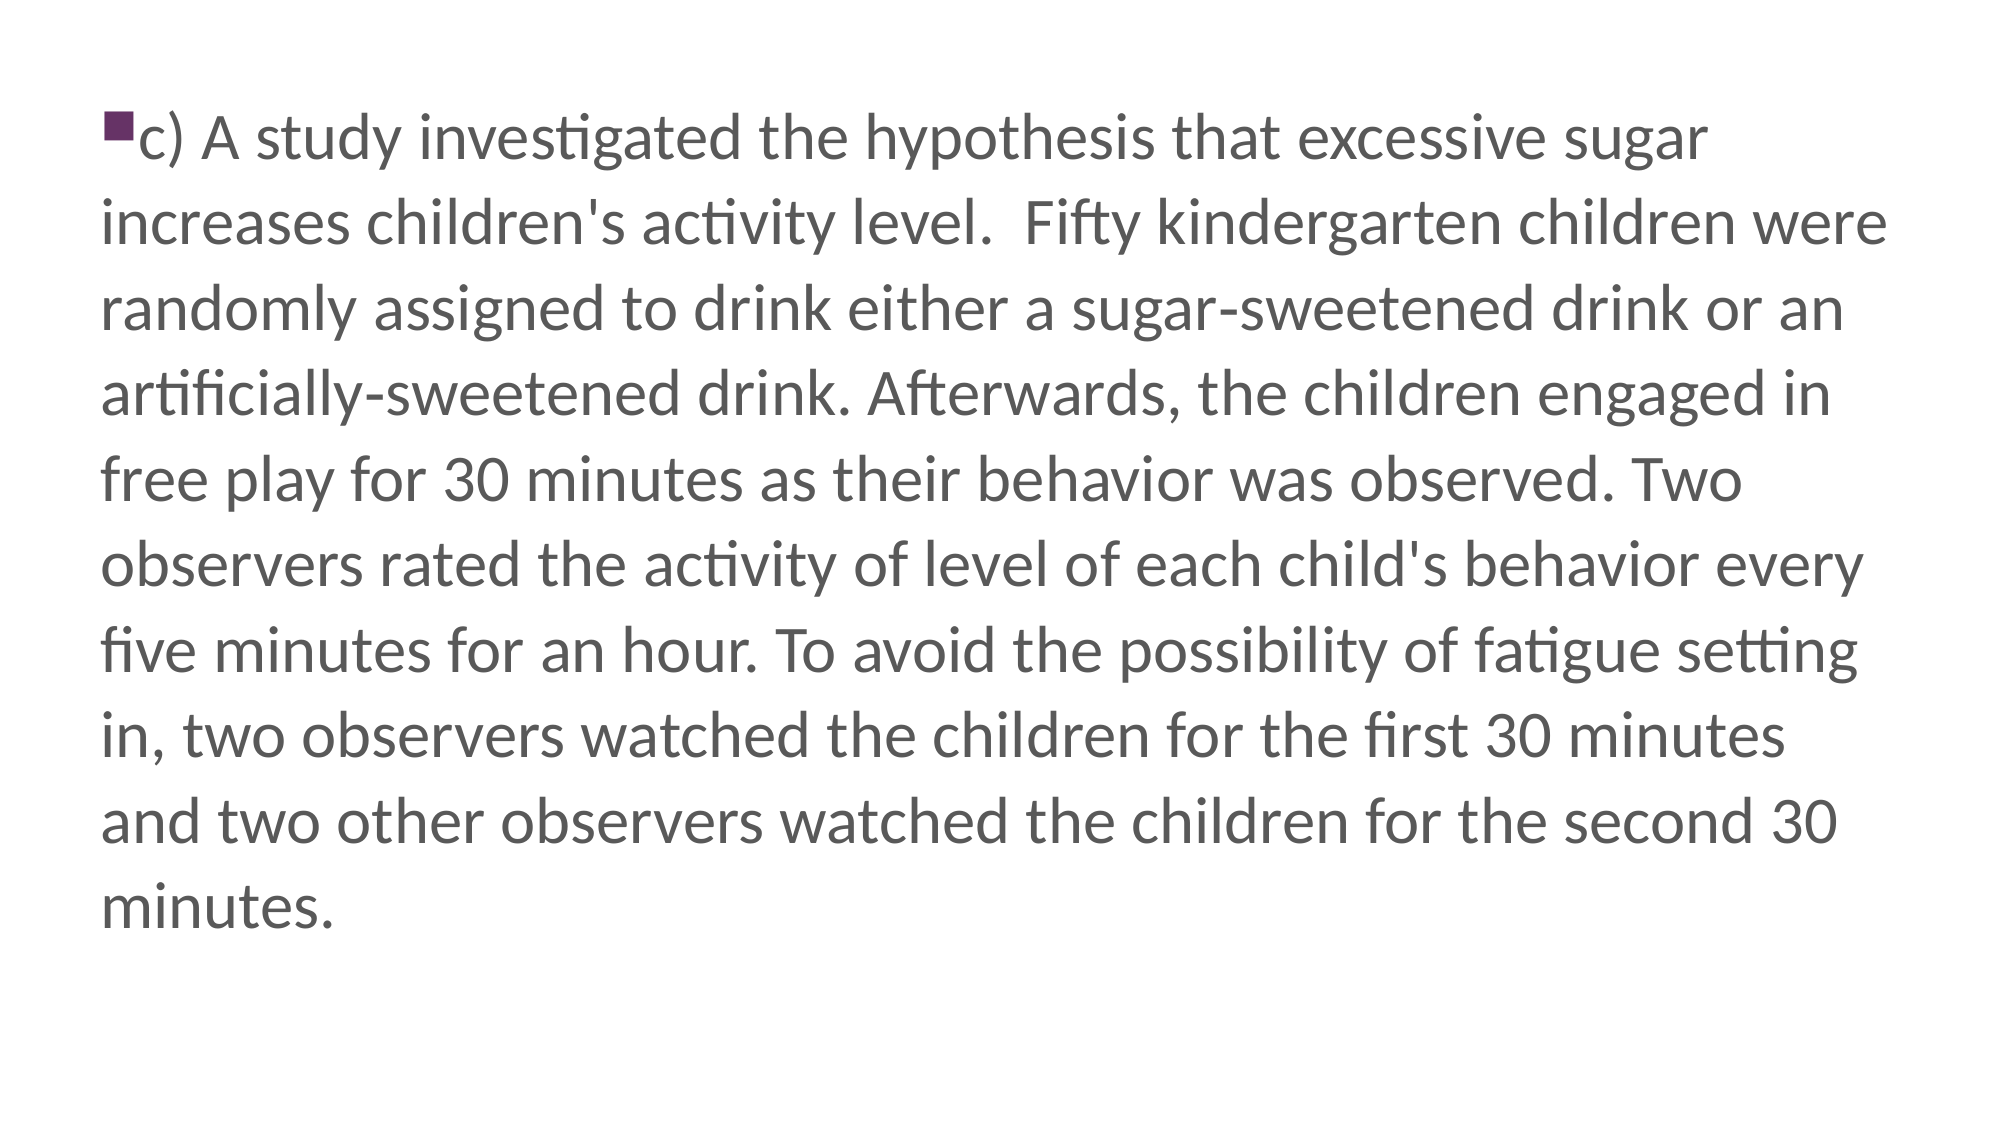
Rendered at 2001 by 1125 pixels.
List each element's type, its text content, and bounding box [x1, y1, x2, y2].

list c) A study investigated the hypothesis that excessive sugar increases children's activity level. Fifty kindergarten children were randomly assigned to drink either a sugar‑sweetened drink or an artificially‑sweetened drink. Afterwards, the children engaged in free play for 30 minutes as their behavior was observed. Two observers rated the activity of level of each child's behavior every five minutes for an hour. To avoid the possibility of fatigue setting in, two observers watched the children for the first 30 minutes and two other observers watched the children for the second 30 minutes. [85, 79, 1906, 852]
